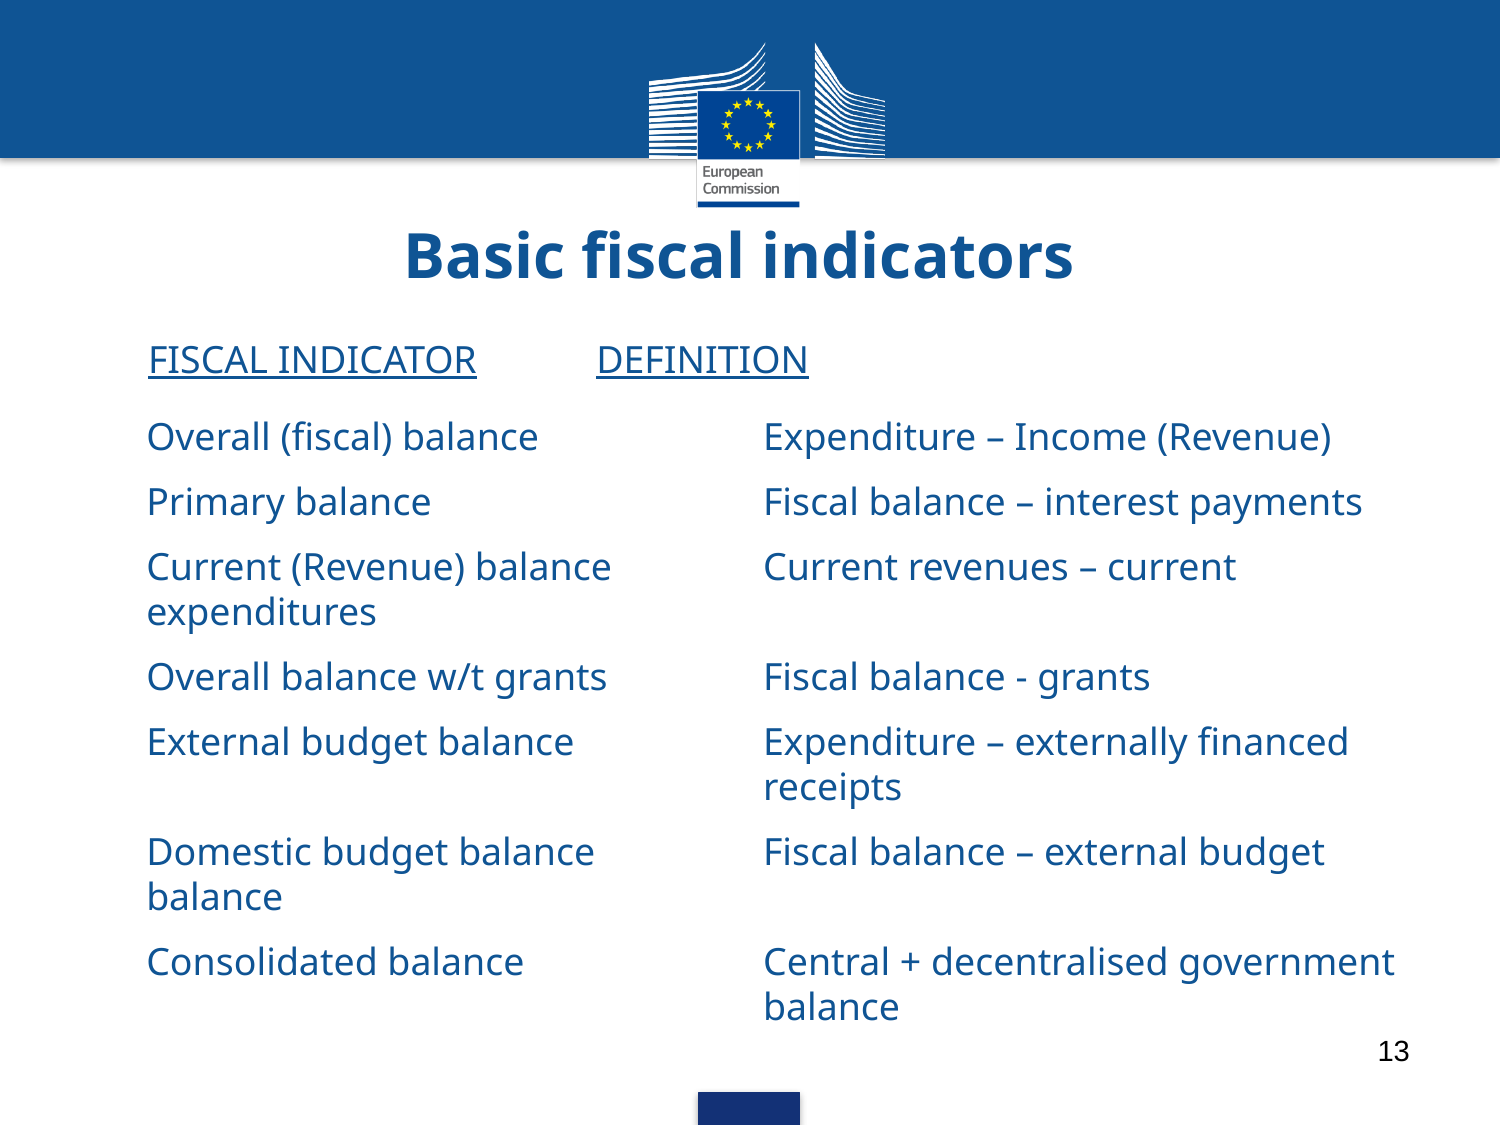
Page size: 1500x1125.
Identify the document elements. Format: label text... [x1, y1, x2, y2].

title Basic fiscal indicators [64, 198, 1416, 308]
list FISCAL INDICATOR DEFINITION Overall (fiscal) balance Expenditure – Income (Revenue) Primary balance Fiscal balance – interest payments Current (Revenue) balance Current revenues – current expenditures Overall balance w/t grants Fiscal balance - grants External budget balance Expenditure – externally financed receipts Domestic budget balance Fiscal balance – external budget balance Consolidated balance Central + decentralised government balance [74, 327, 1426, 1091]
slide_number 13 [1074, 1024, 1426, 1103]
picture [649, 42, 885, 198]
